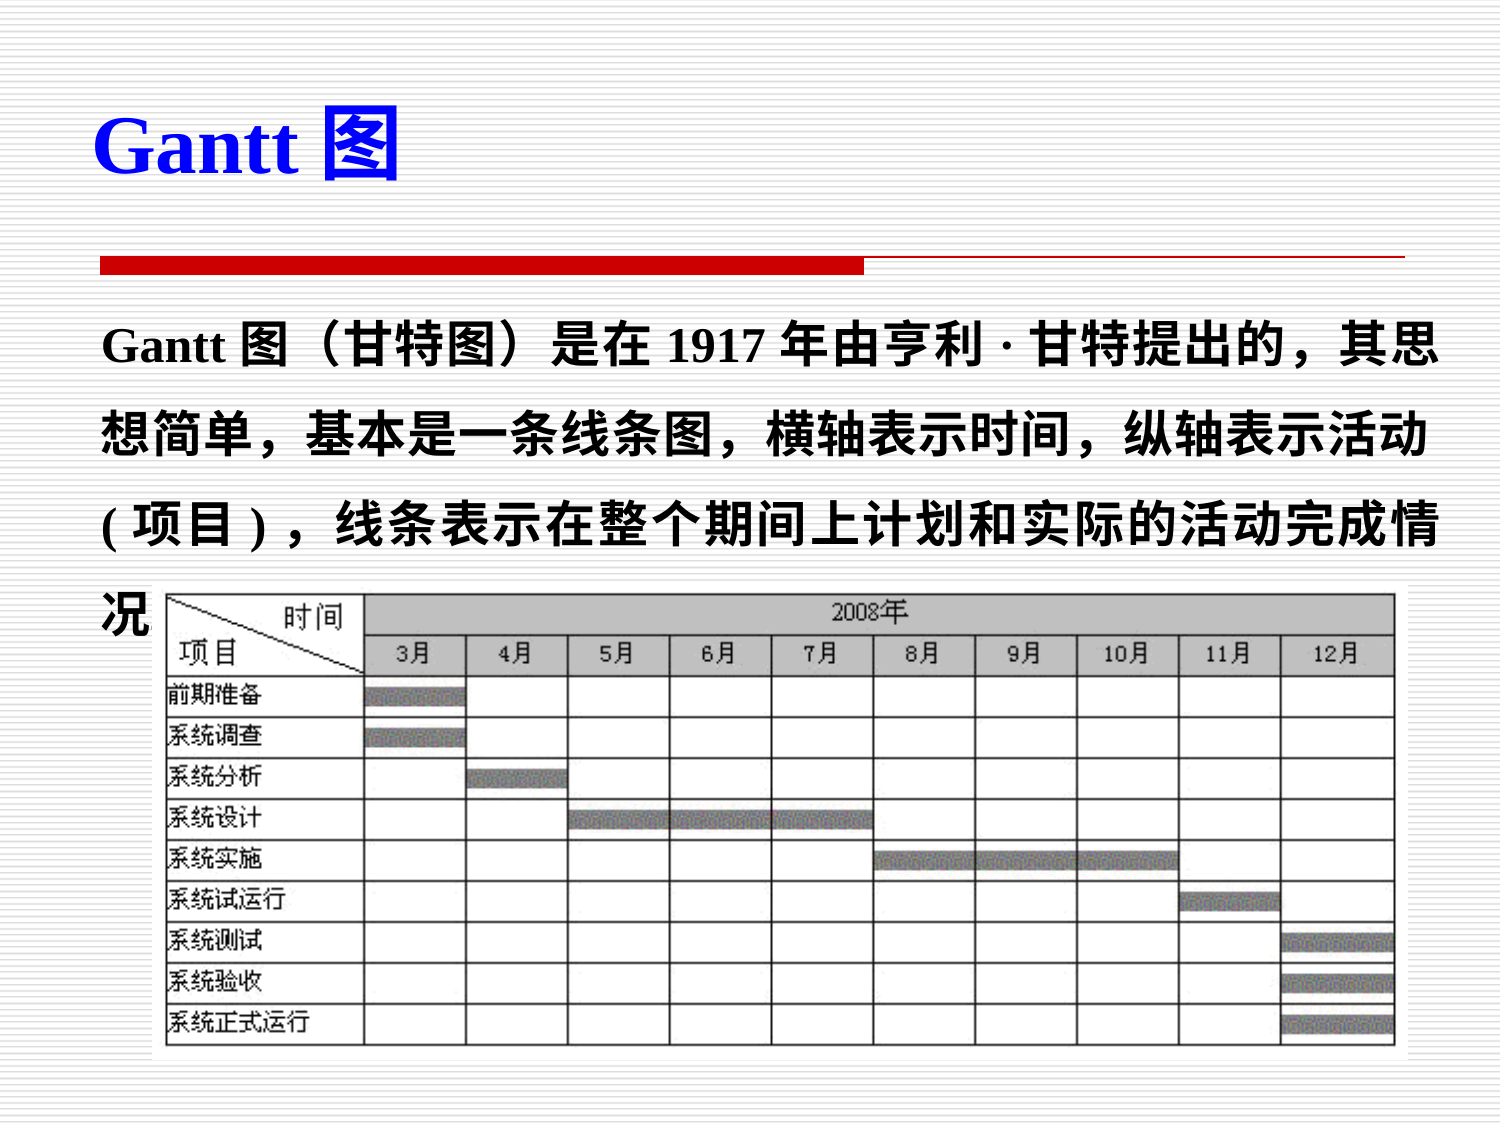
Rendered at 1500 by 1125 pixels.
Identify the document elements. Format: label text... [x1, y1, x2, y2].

picture [0, 0, 1500, 1125]
text_box Gantt图（甘特图）是在1917年由亨利·甘特提出的，其思想简单，基本是一条线条图，横轴表示时间，纵轴表示活动(项目)，线条表示在整个期间上计划和实际的活动完成情况。 [85, 274, 1456, 650]
text_box Gantt图 [76, 82, 418, 198]
